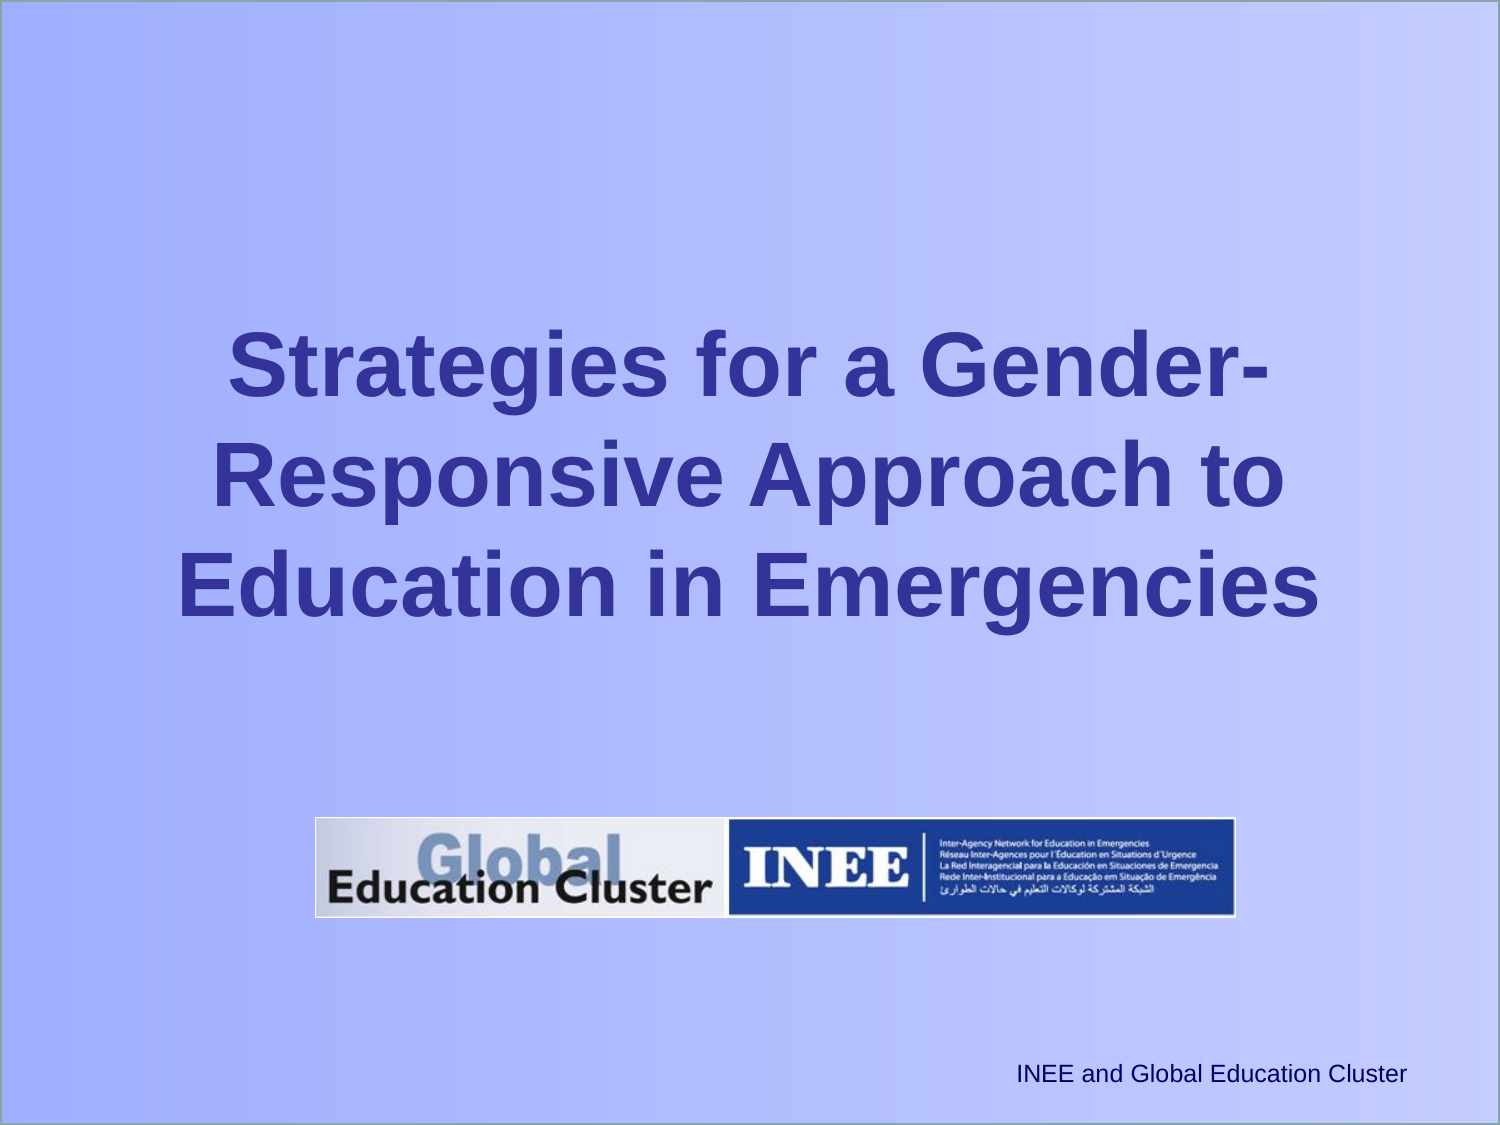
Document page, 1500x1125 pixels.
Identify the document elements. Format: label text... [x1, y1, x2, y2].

picture [315, 817, 1236, 918]
footer INEE and Global Education Cluster [75, 1049, 1431, 1103]
title Strategies for a Gender-Responsive Approach to Education in Emergencies [112, 349, 1388, 591]
